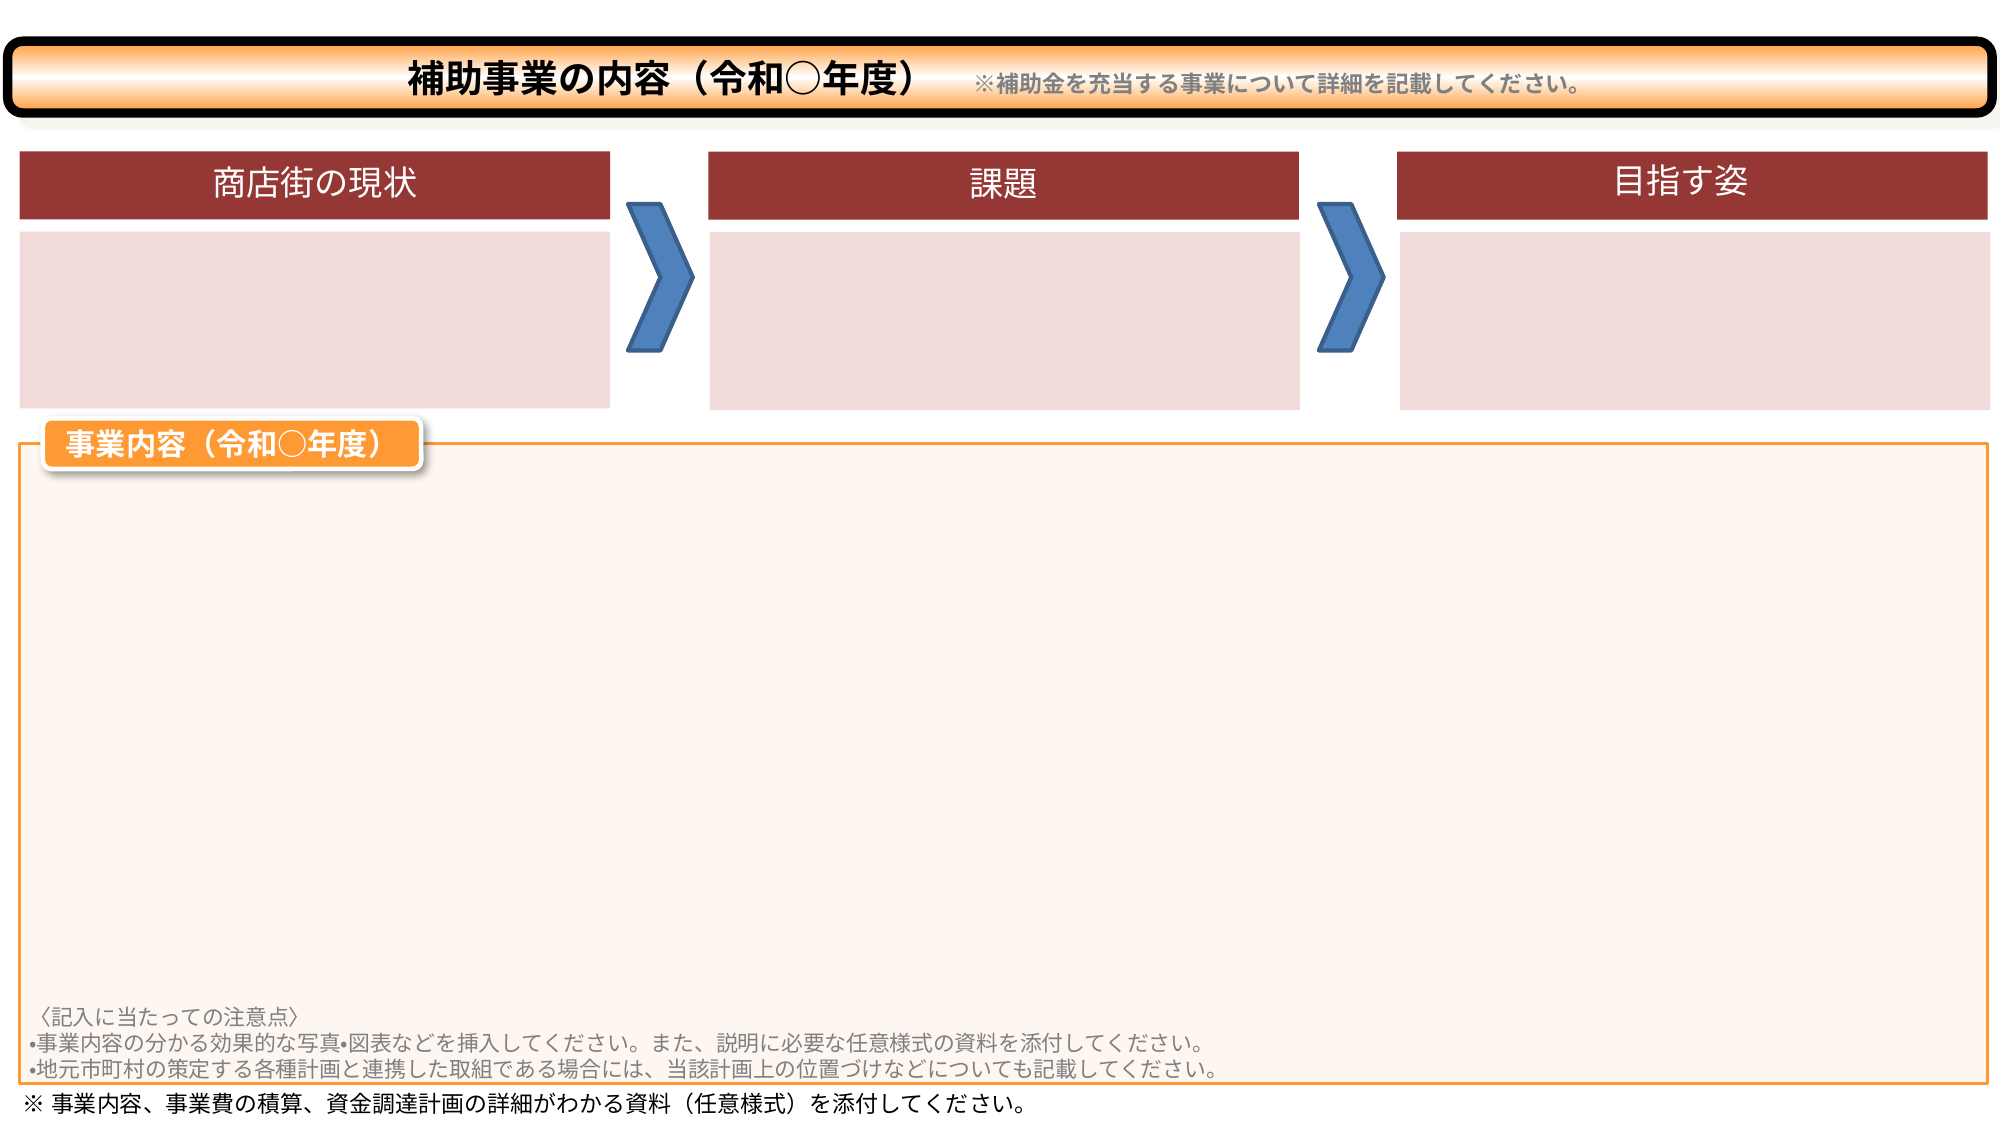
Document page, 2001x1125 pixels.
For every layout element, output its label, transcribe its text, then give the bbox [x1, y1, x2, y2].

text_box 目指す姿 [1385, 148, 1976, 217]
text_box [626, 201, 695, 353]
text_box [19, 231, 611, 409]
text_box 商店街の現状 [19, 151, 611, 217]
text_box 補助事業の内容（令和○年度） ※補助金を充当する事業について詳細を記載してください。 [7, 41, 1993, 114]
text_box 事業内容（令和○年度） [39, 415, 425, 473]
text_box [1395, 149, 1990, 222]
text_box [1316, 201, 1386, 353]
text_box 〈記入に当たっての注意点〉 ・事業内容の分かる効果的な写真・図表などを挿入してください。また、説明に必要な任意様式の資料を添付してください。 ・地元市町村の策定する各種計画と連携した取組である場合には、当該計画上の位置づけなどについても記載してください。 [21, 995, 1266, 1082]
text_box [19, 443, 1988, 1084]
text_box [1399, 231, 1991, 411]
text_box [18, 149, 612, 222]
text_box [709, 231, 1301, 411]
text_box ※事業内容、事業費の積算、資金調達計画の詳細がわかる資料（任意様式）を添付してください。 [7, 1082, 1426, 1125]
text_box 課題 [708, 151, 1299, 220]
